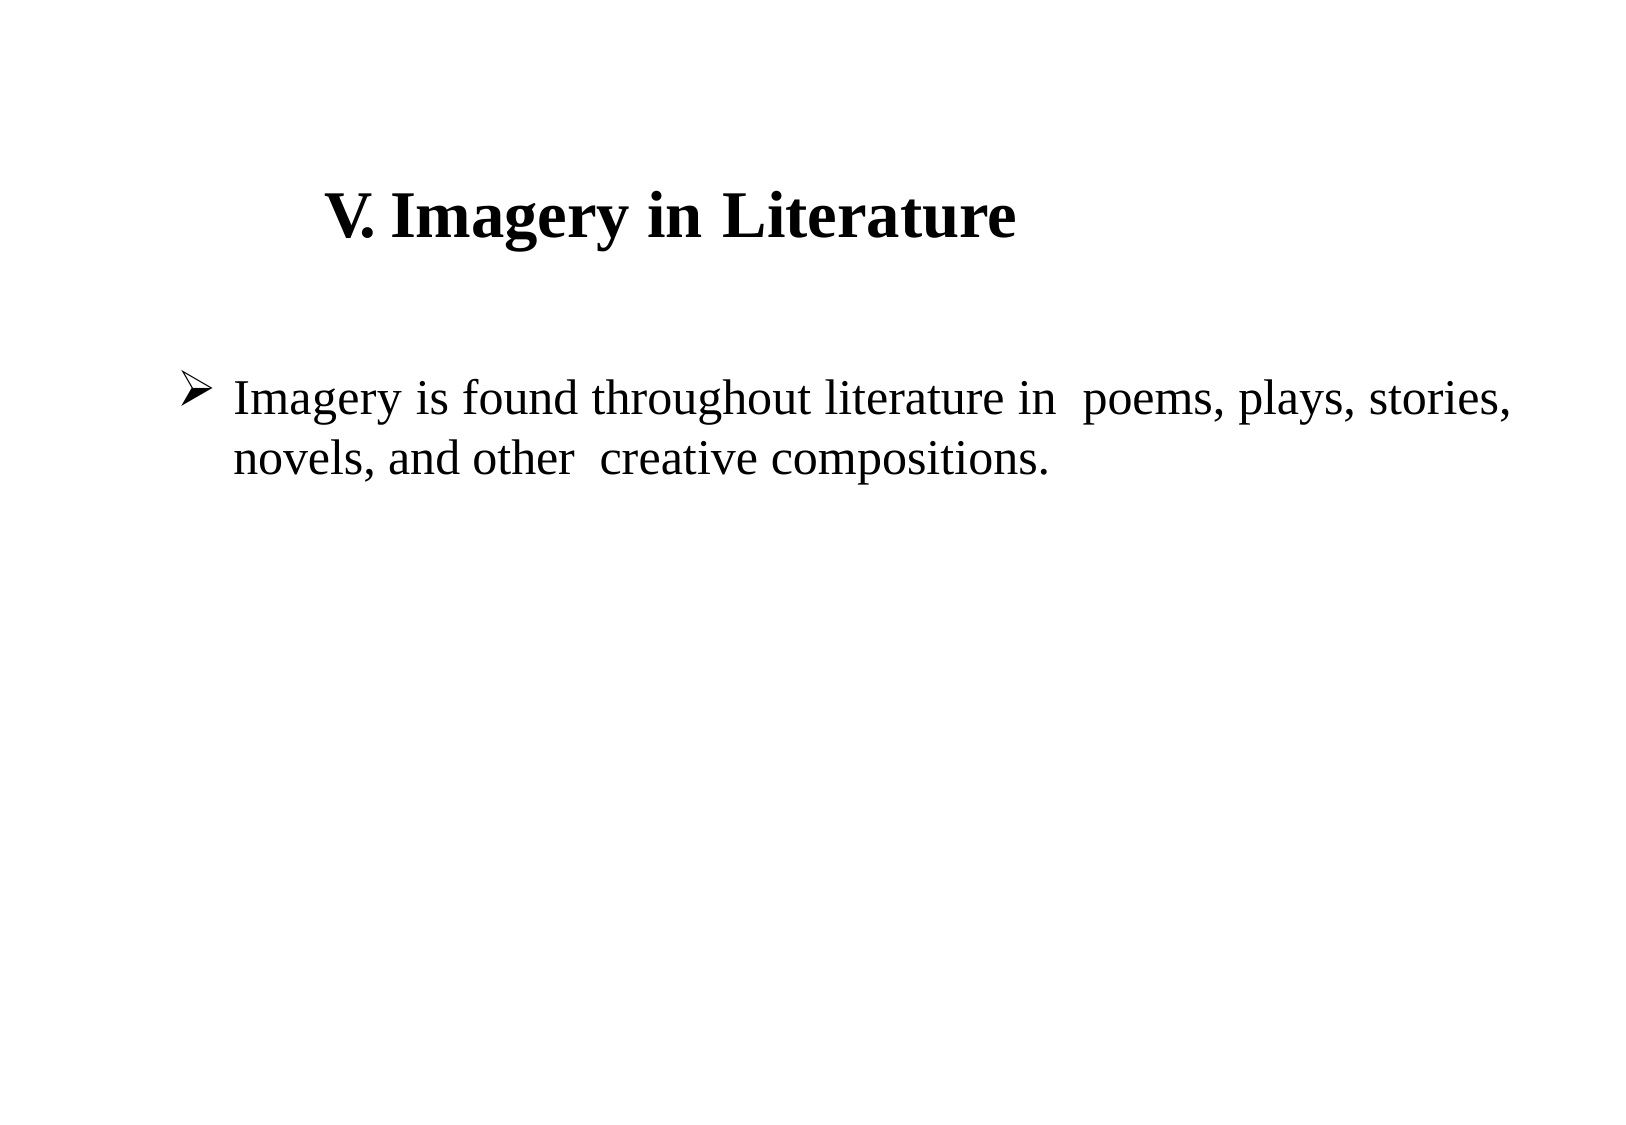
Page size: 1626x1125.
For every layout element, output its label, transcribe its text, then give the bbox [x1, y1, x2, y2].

text_box Imagery is found throughout literature in poems, plays, stories, novels, and other creative compositions. [174, 362, 1513, 485]
title V. Imagery in Literature [164, 115, 1175, 306]
